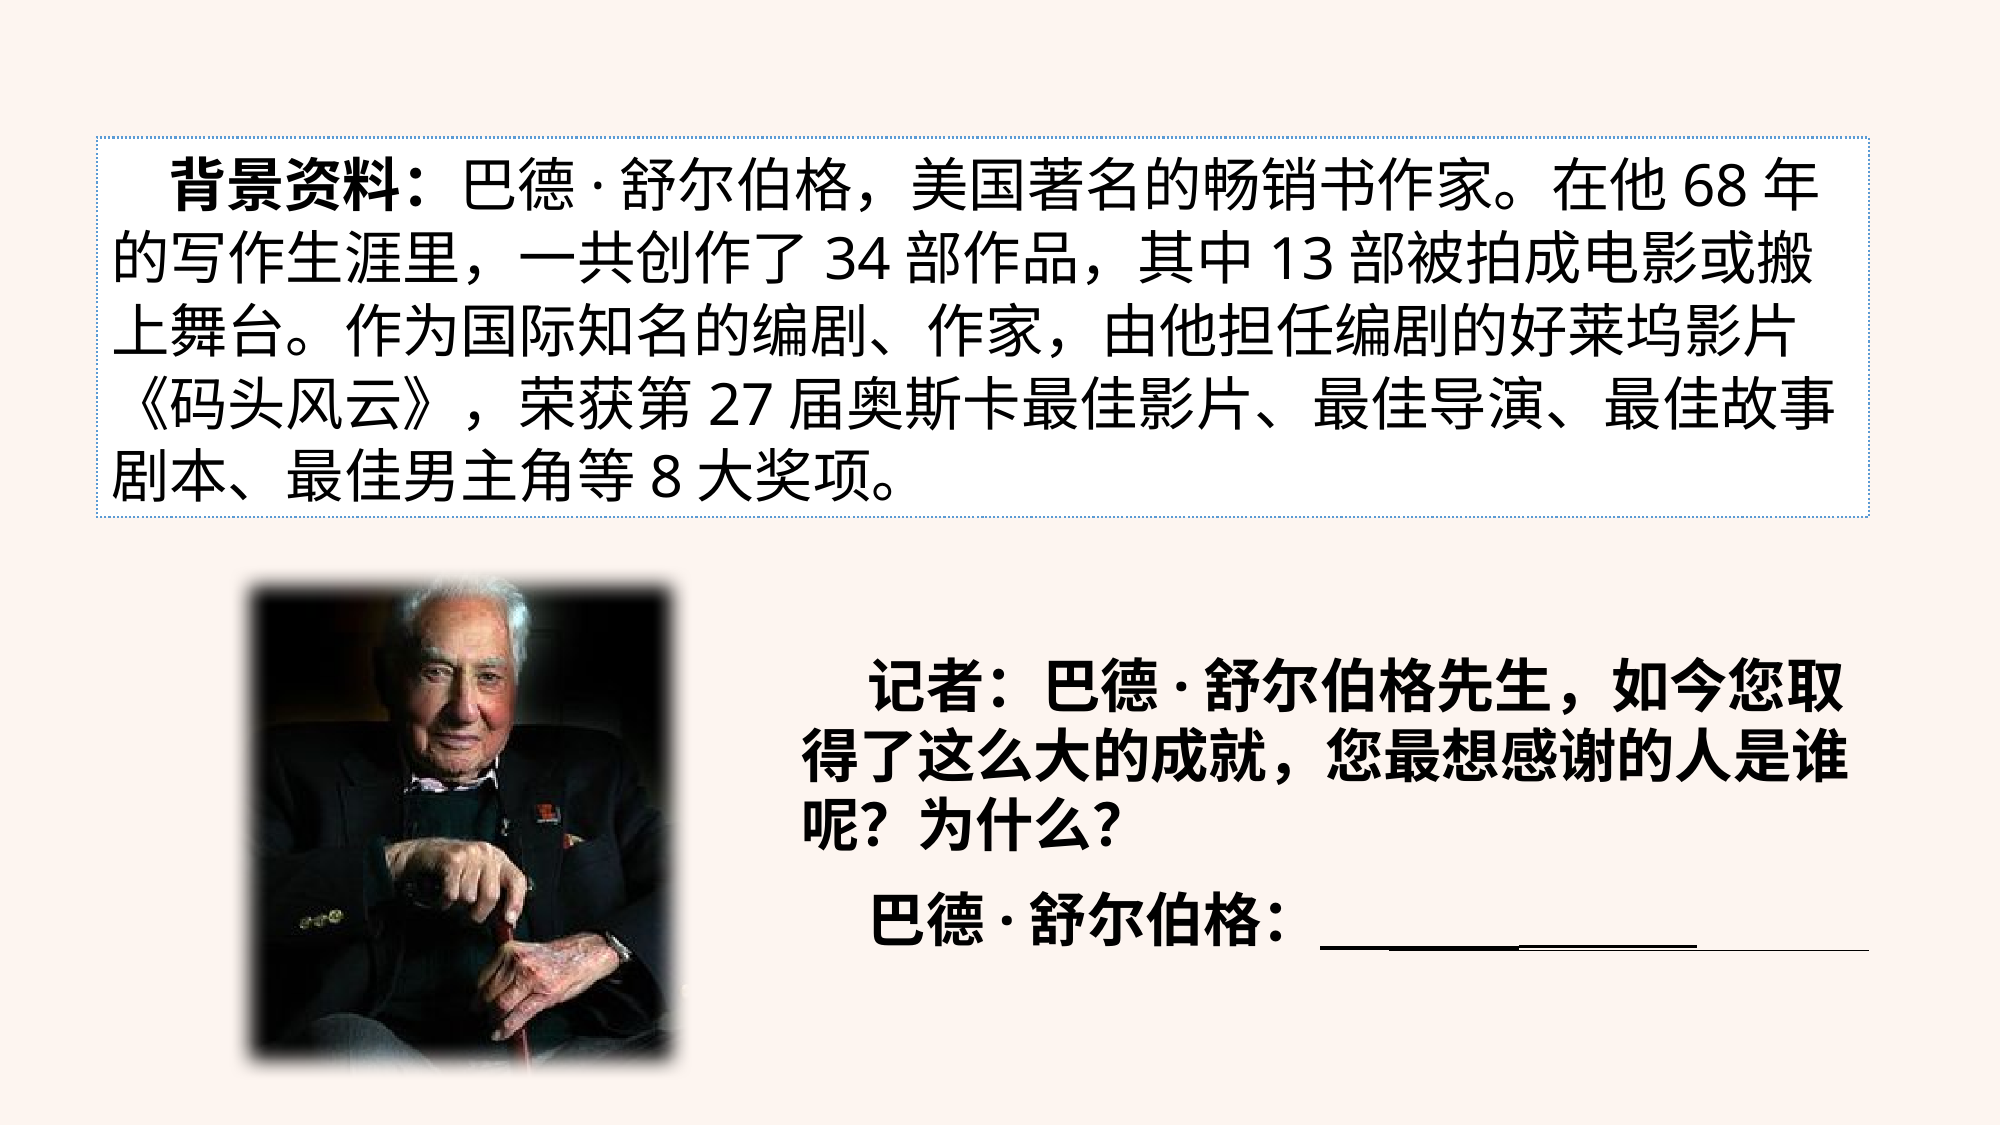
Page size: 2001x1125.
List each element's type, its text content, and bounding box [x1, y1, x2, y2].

picture [229, 565, 692, 1081]
text_box 记者：巴德·舒尔伯格先生，如今您取得了这么大的成就，您最想感谢的人是谁呢？为什么？ 巴德·舒尔伯格： [786, 641, 1888, 1125]
text_box 背景资料：巴德·舒尔伯格，美国著名的畅销书作家。在他68年的写作生涯里，一共创作了34部作品，其中13部被拍成电影或搬上舞台。作为国际知名的编剧、作家，由他担任编剧的好莱坞影片《码头风云》，荣获第27届奥斯卡最佳影片、最佳导演、最佳故事剧本、最佳男主角等8大奖项。 [96, 136, 1870, 518]
